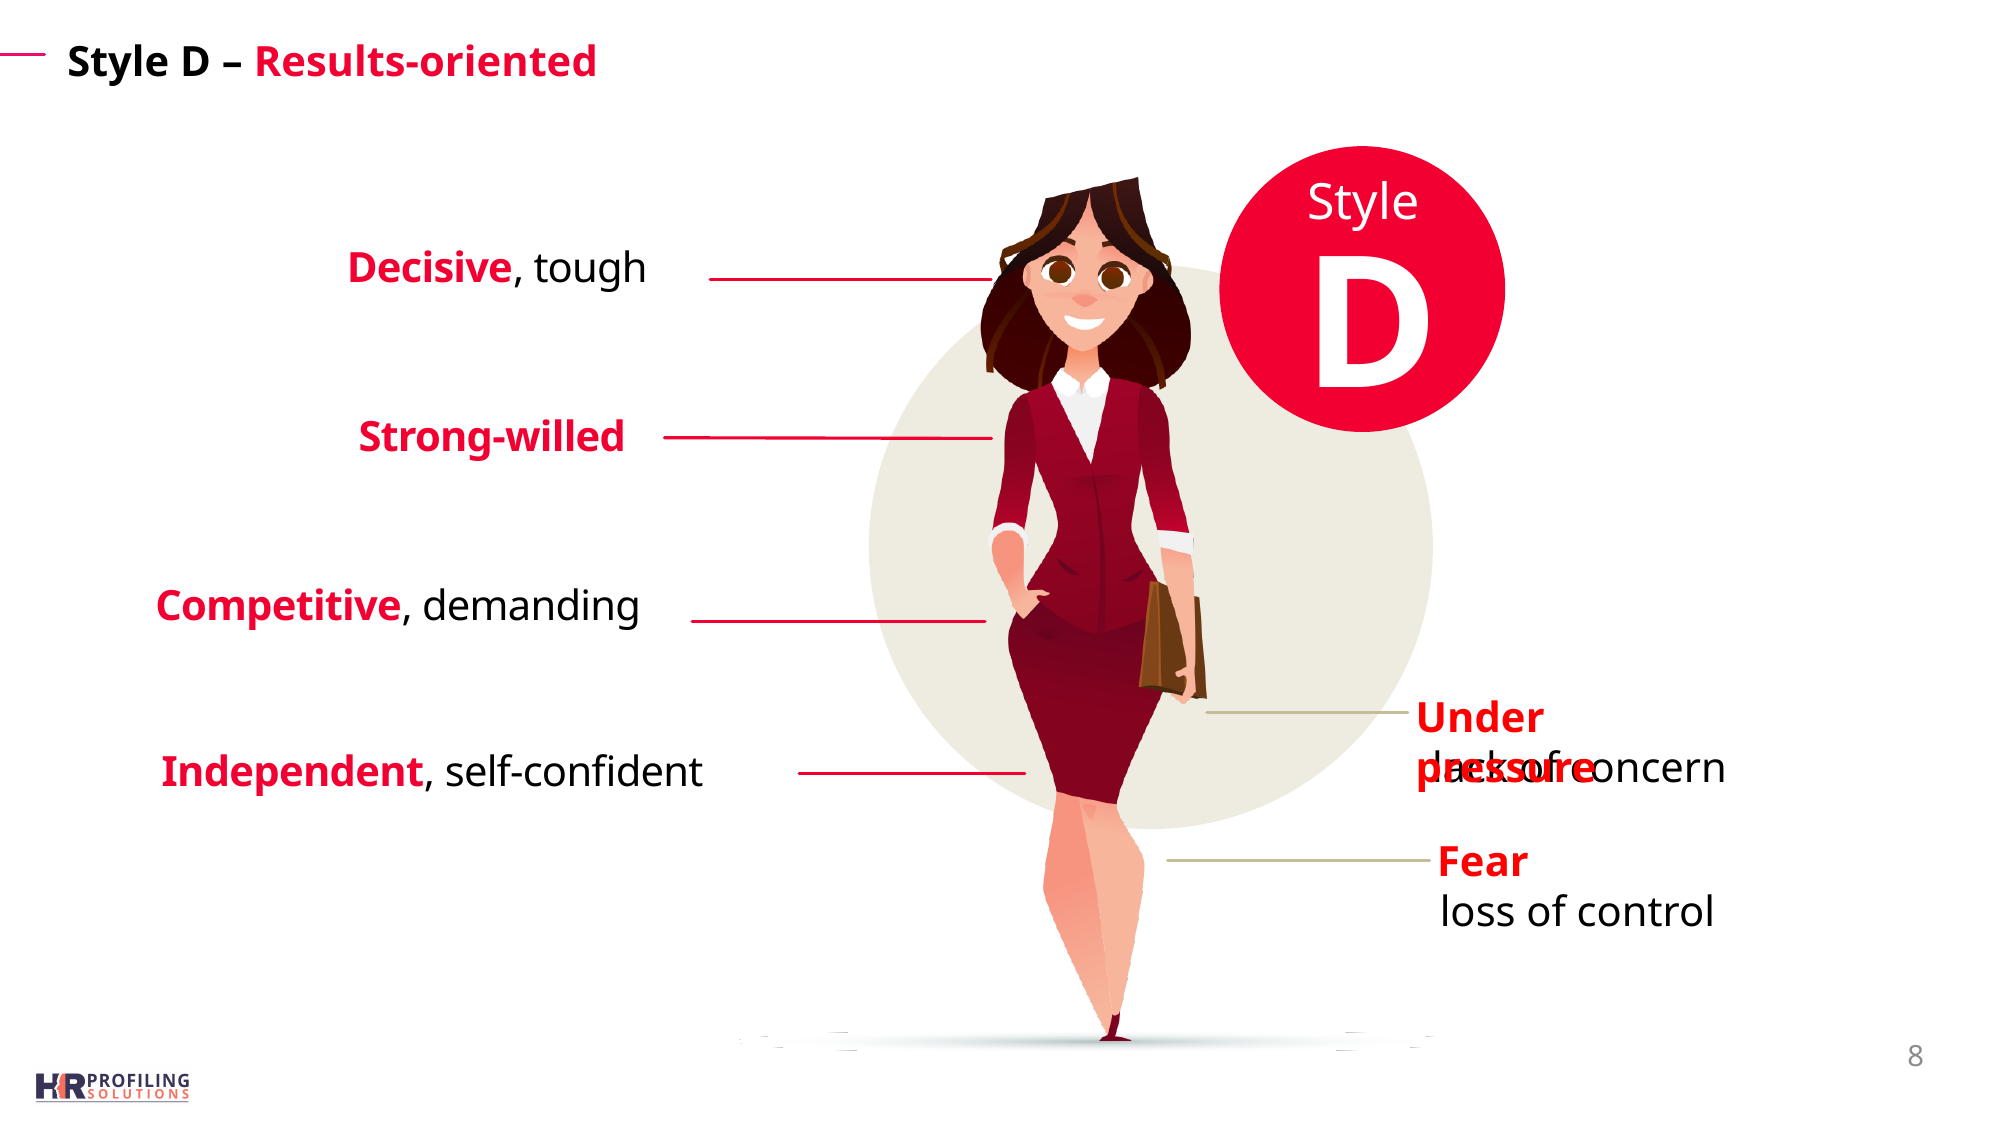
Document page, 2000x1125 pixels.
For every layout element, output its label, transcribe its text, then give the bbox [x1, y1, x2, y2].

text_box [1451, 682, 1757, 800]
picture [727, 156, 1446, 1051]
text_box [134, 576, 722, 638]
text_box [1219, 145, 1506, 435]
slide_number 8 [1782, 1027, 1940, 1088]
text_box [145, 742, 722, 804]
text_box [1451, 827, 1731, 943]
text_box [350, 407, 722, 469]
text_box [329, 239, 722, 301]
text_box [107, 0, 1782, 1125]
picture [31, 1066, 107, 1108]
